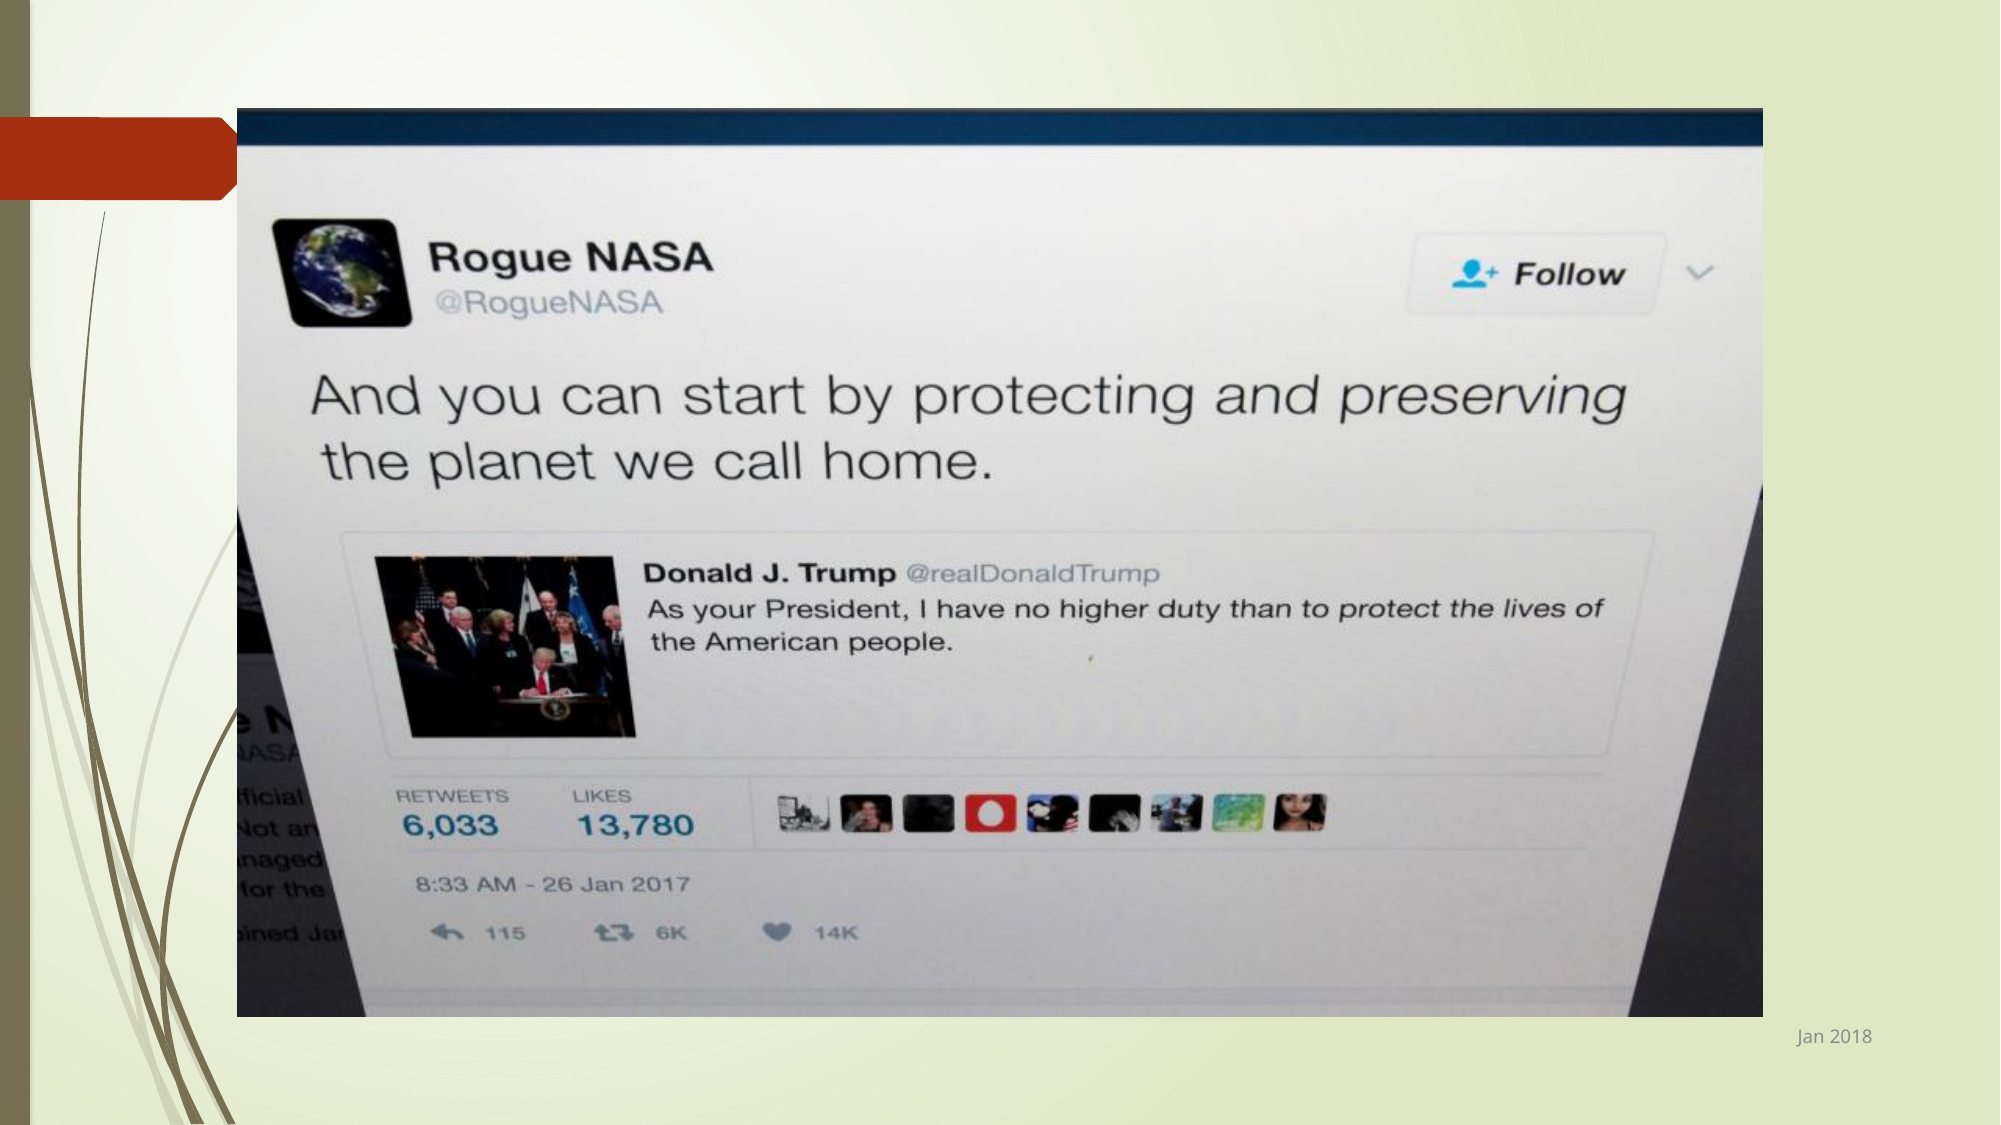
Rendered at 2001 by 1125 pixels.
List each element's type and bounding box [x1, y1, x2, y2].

slide_number [1699, 1005, 1888, 1067]
picture [237, 108, 1763, 1017]
